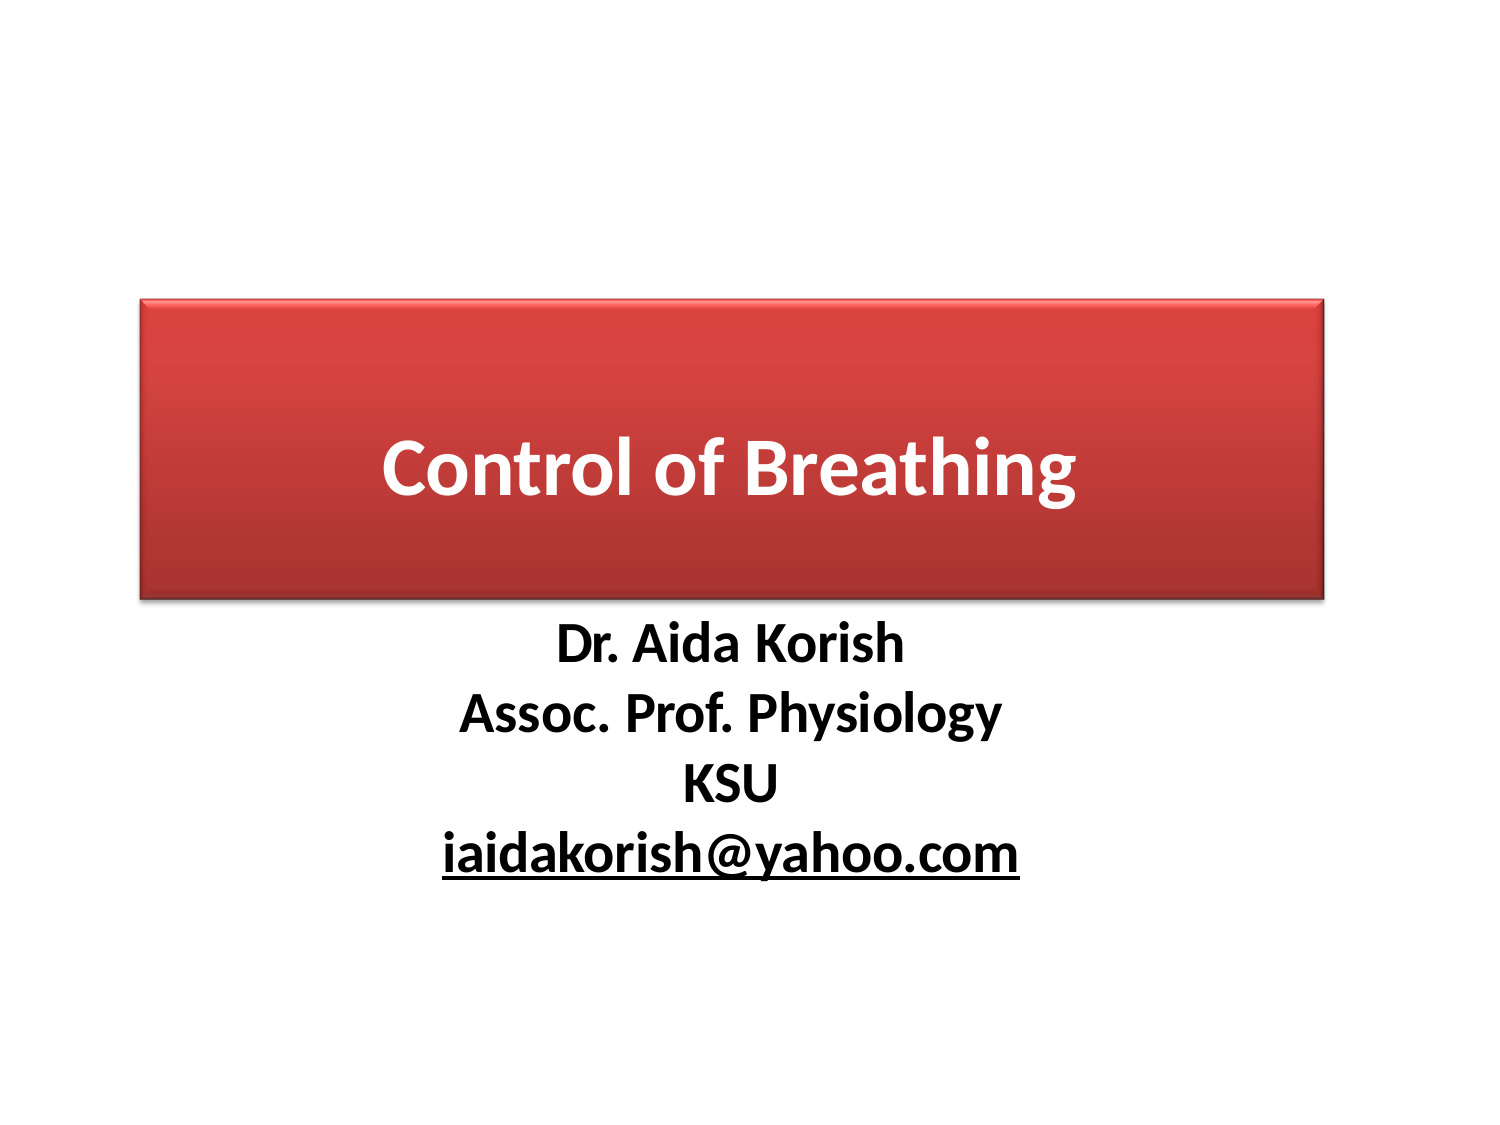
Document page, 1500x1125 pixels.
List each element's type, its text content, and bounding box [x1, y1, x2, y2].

text_box [131, 279, 1332, 1070]
text_box Dr. Aida Korish Assoc. Prof. Physiology KSU iaidakorish@yahoo.com [437, 603, 1026, 884]
title Control of Breathing [380, 412, 1085, 601]
